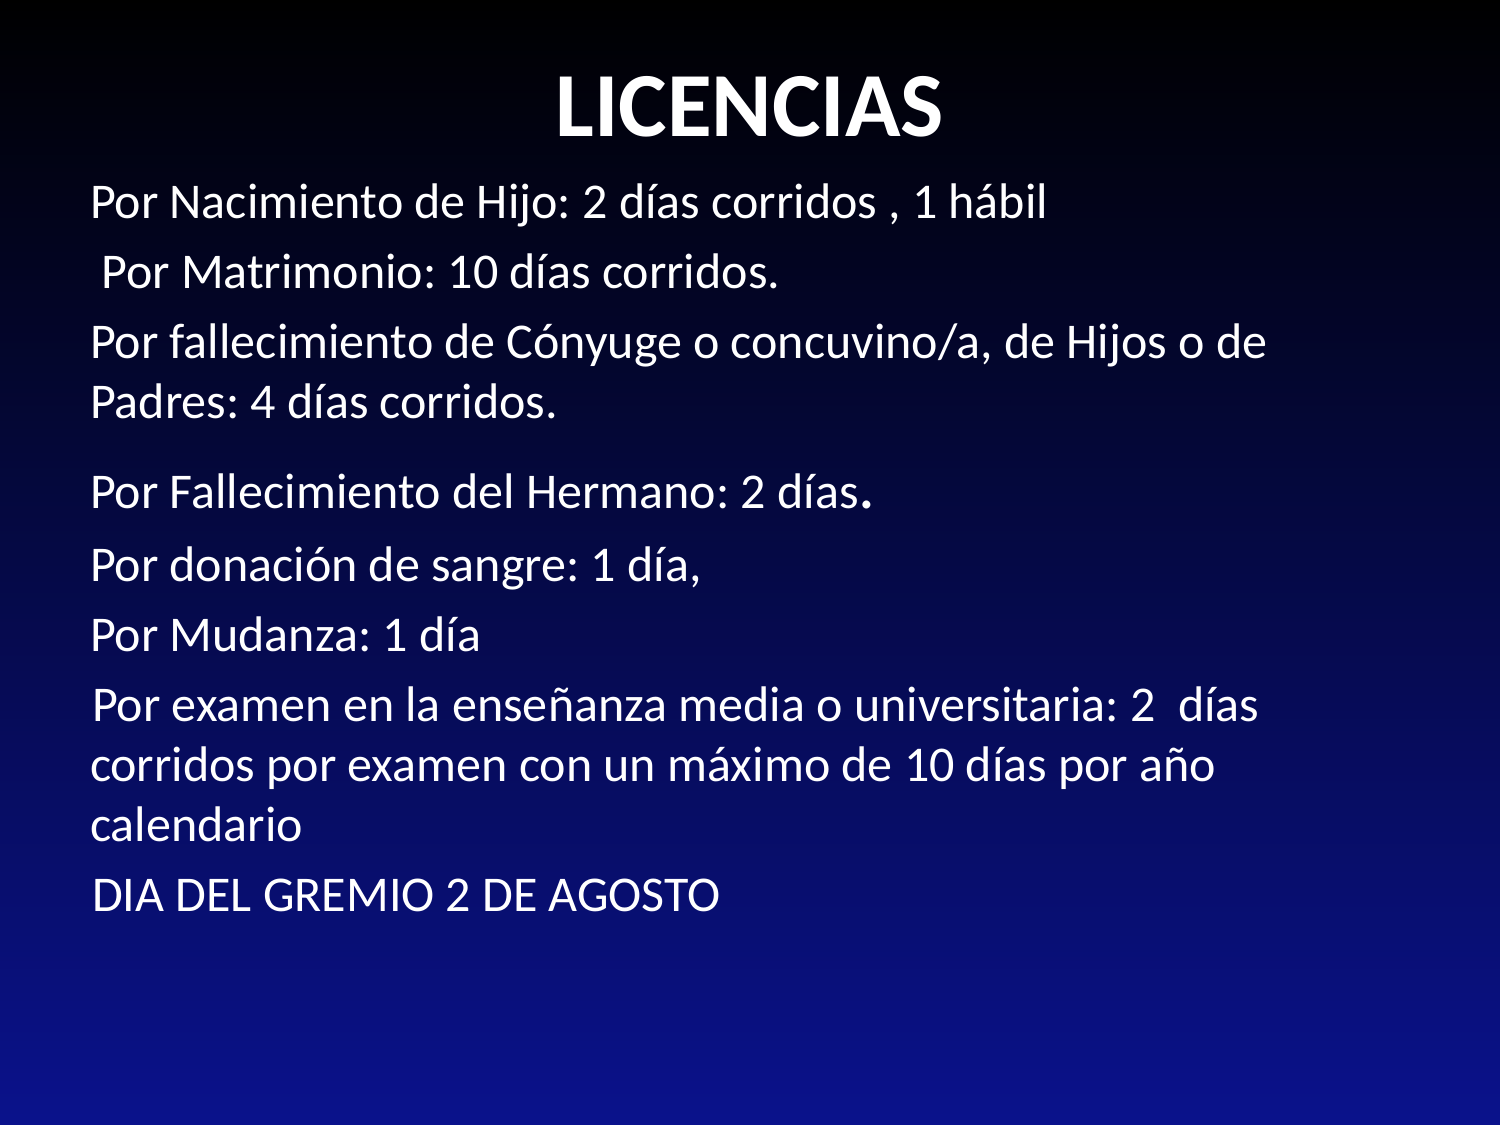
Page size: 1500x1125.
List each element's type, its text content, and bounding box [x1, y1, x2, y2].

title LICENCIAS [74, 44, 1426, 160]
list Por Nacimiento de Hijo: 2 días corridos , 1 hábil Por Matrimonio: 10 días corridos. Por fallecimiento de Cónyuge o concuvino/a, de Hijos o de Padres: 4 días corridos. Por Fallecimiento del Hermano: 2 días. Por donación de sangre: 1 día, Por Mudanza: 1 día Por examen en la enseñanza media o universitaria: 2 días corridos por examen con un máximo de 10 días por año calendario DIA DEL GREMIO 2 DE AGOSTO [74, 160, 1426, 1006]
